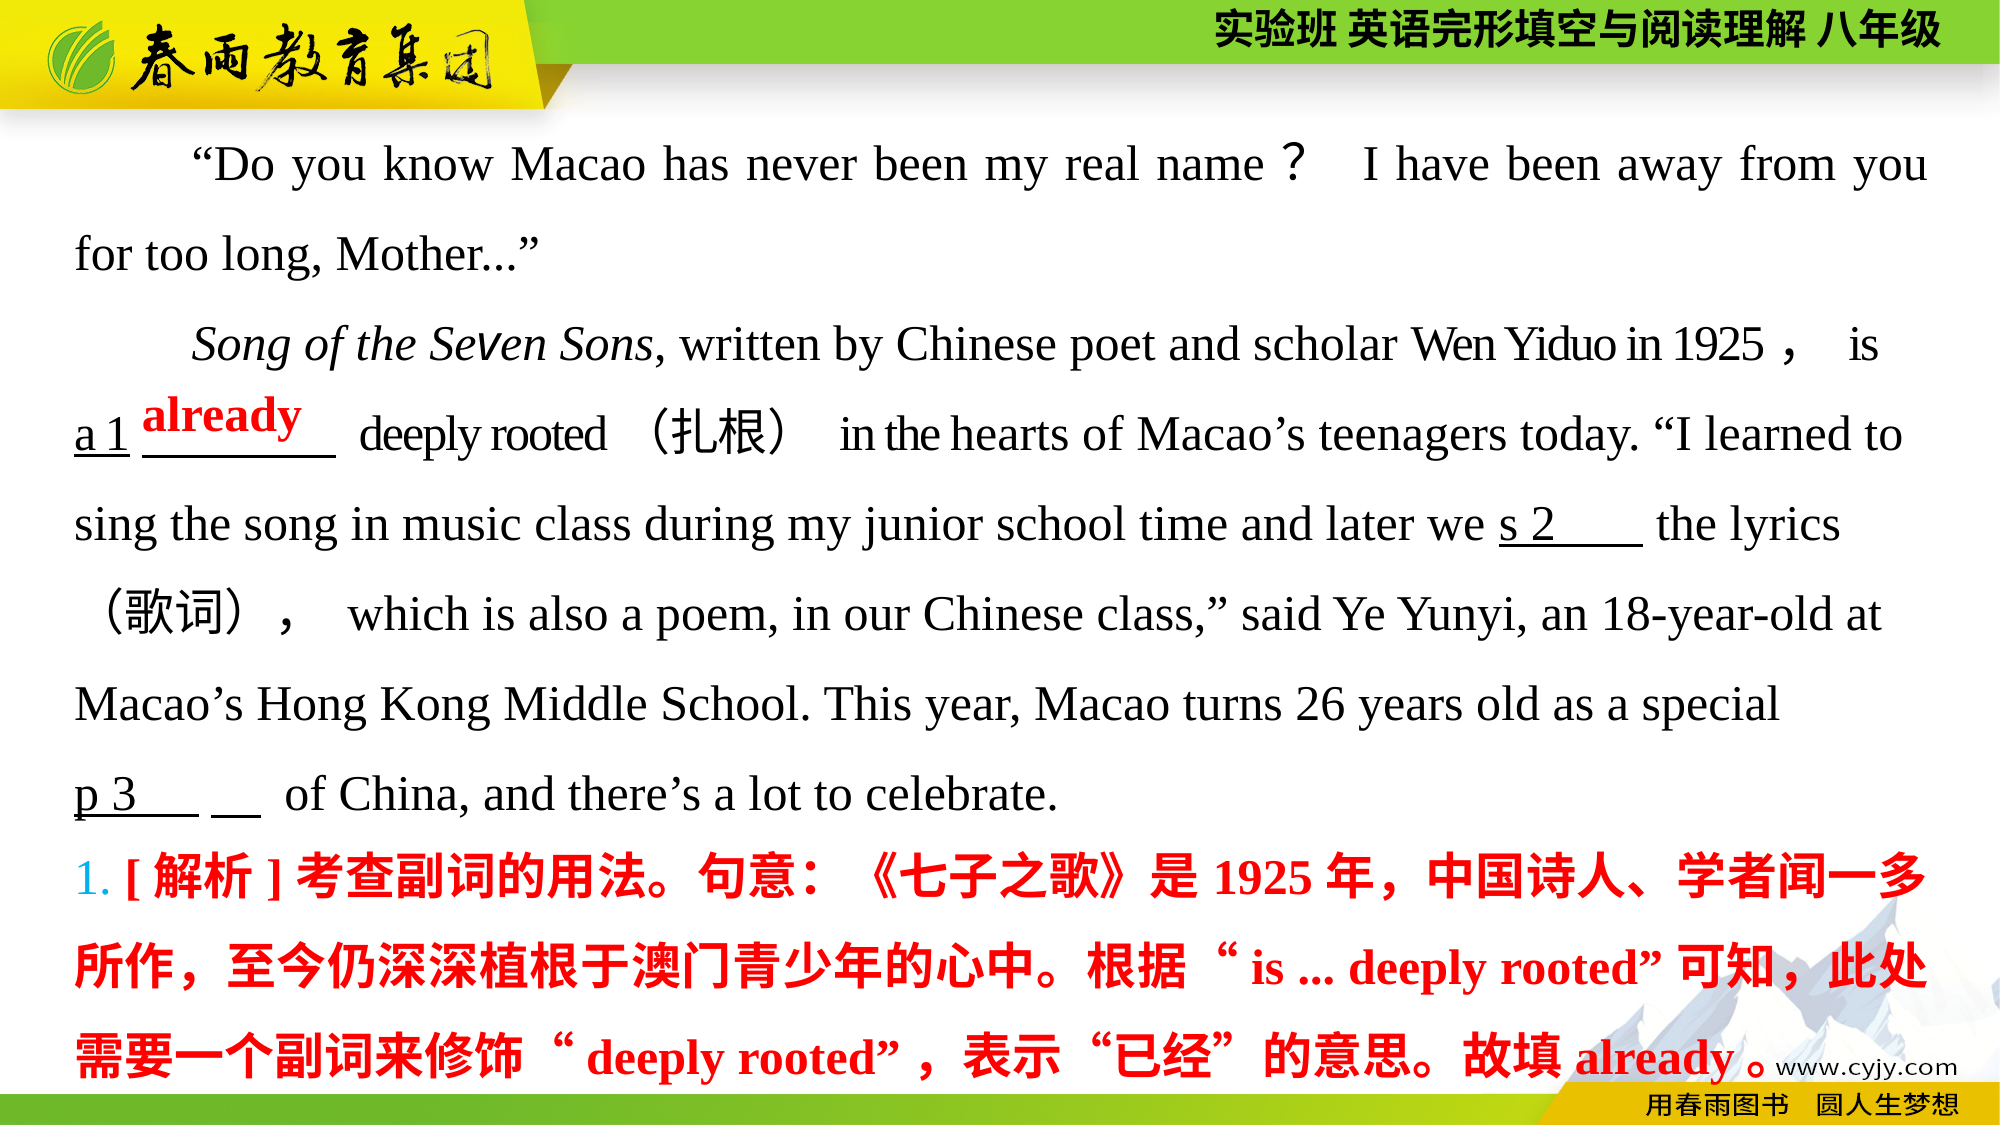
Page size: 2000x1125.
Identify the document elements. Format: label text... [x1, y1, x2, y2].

picture [0, 0, 2000, 1125]
text_box already [127, 374, 318, 449]
text_box 1. [解析]考查副词的用法。句意：《七子之歌》是1925年，中国诗人、学者闻一多所作，至今仍深深植根于澳门青少年的心中。根据“is ... deeply rooted”可知，此处需要一个副词来修饰“deeply rooted”，表示“已经”的意思。故填already。 [59, 806, 1944, 1092]
list “Do you know Macao has never been my real name？ I have been away from you for too long, Mother...” Song of the Seven Sons, written by Chinese poet and scholar Wen Yiduo in 1925， is a 1 deeply rooted（扎根） in the hearts of Macao’s teenagers today. “I learned to sing the song in music class during my junior school time and later we s 2 the lyrics（歌词）， which is also a poem, in our Chinese class,” said Ye Yunyi, an 18-year-old at Macao’s Hong Kong Middle School. This year, Macao turns 26 years old as a special p 3 of China, and there’s a lot to celebrate. [59, 93, 1944, 806]
